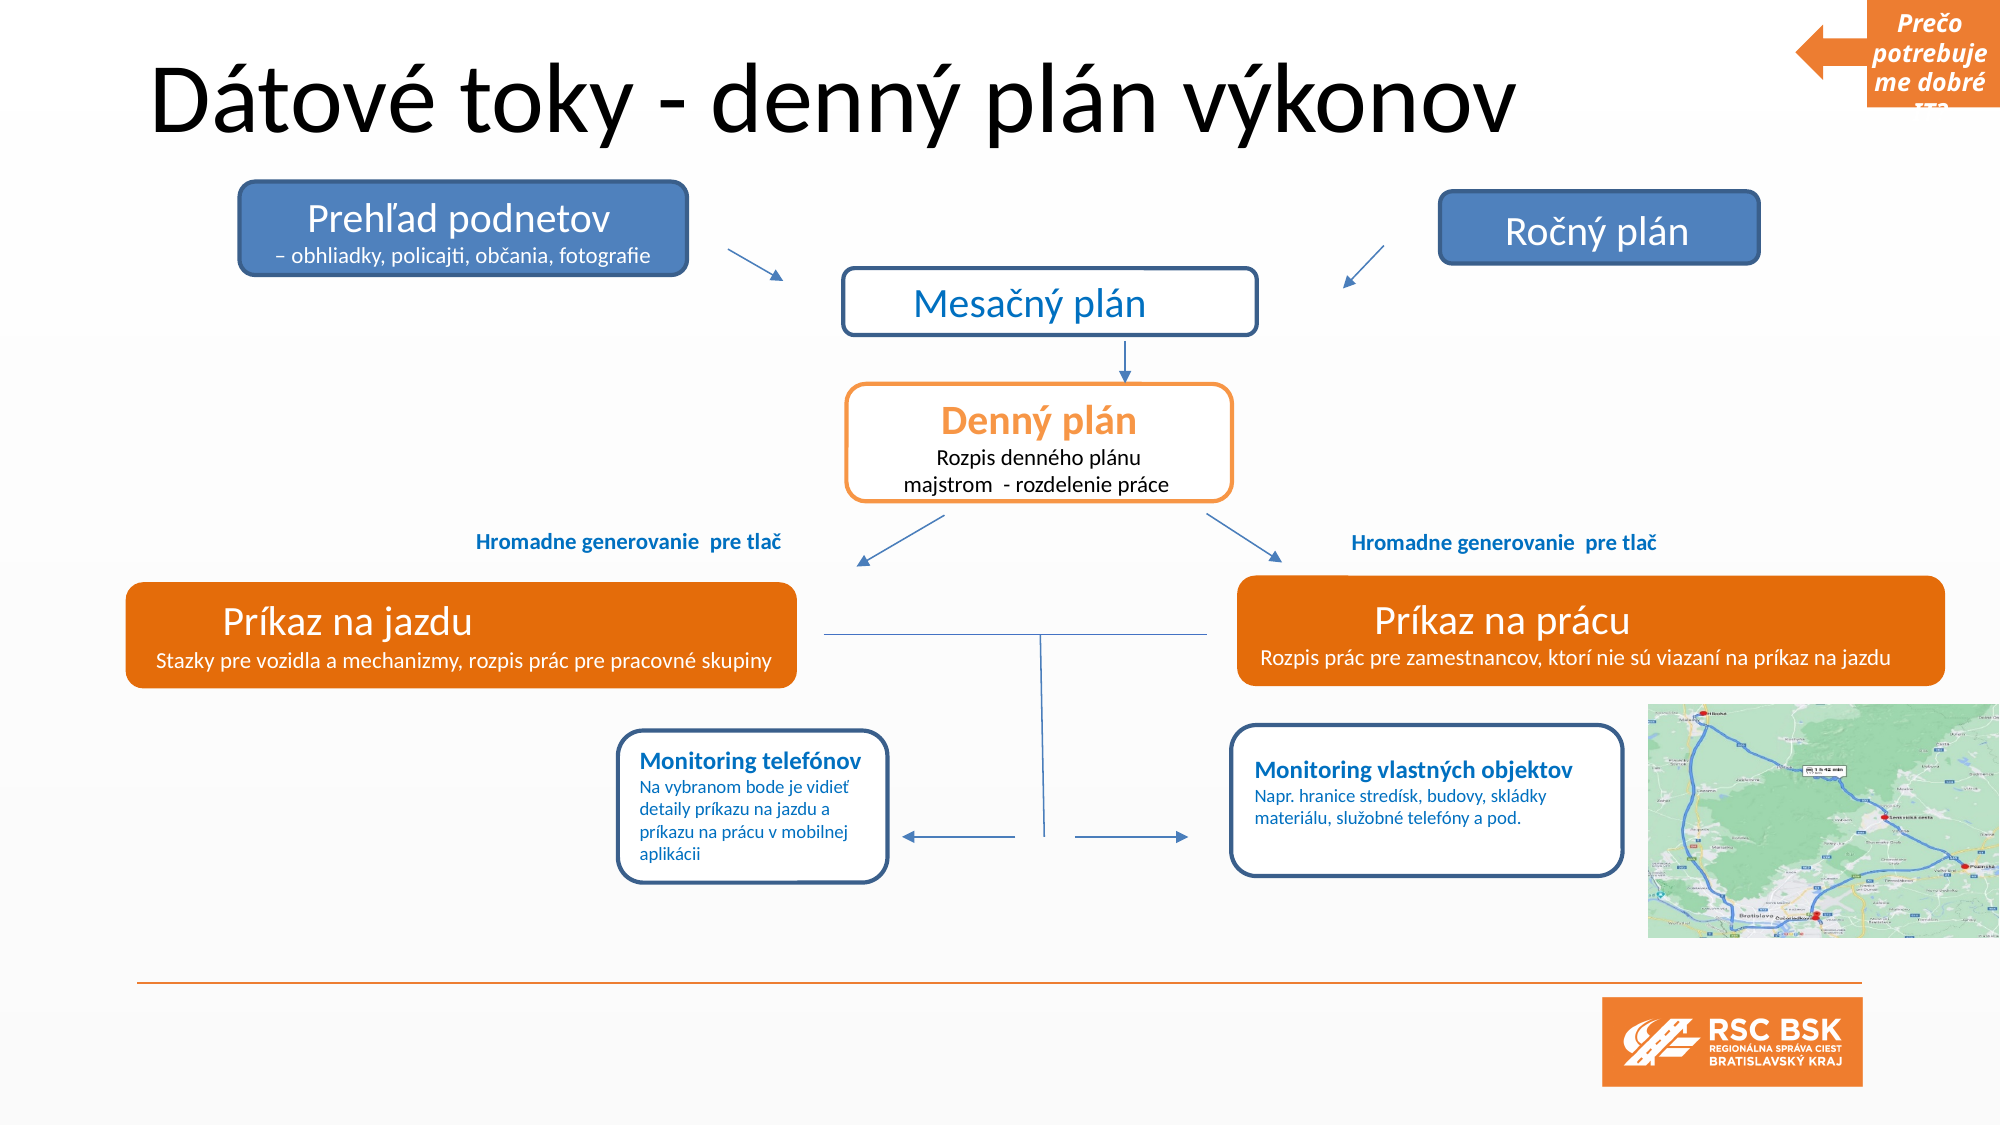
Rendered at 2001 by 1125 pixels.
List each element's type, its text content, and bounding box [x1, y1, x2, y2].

title Dátové toky - denný plán výkonov [134, 0, 2000, 204]
text_box [1443, 191, 1756, 195]
text_box [1793, 22, 1849, 83]
text_box [125, 582, 794, 689]
text_box Hromadne generovanie pre tlač [1336, 520, 1683, 563]
text_box Hromadne generovanie pre tlač [461, 518, 807, 561]
text_box Denný plán Rozpis denného plánu majstrom - rozdelenie práce [888, 385, 1190, 505]
picture [1648, 704, 1999, 938]
text_box [846, 383, 1233, 502]
text_box Príkaz na jazdu Stazky pre vozidla a mechanizmy, rozpis prác pre pracovné skupiny [141, 586, 797, 681]
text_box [1342, 245, 1384, 289]
text_box [1865, 97, 2000, 109]
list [1602, 997, 1863, 1087]
text_box [1231, 725, 1623, 877]
text_box Príkaz na prácu Rozpis prác pre zamestnancov, ktorí nie sú viazaní na príkaz na jazdu [1245, 585, 1939, 678]
text_box Prehľad podnetov – obhliadky, policajti, občania, fotografie [254, 183, 668, 276]
text_box Mesačný plán [831, 268, 1246, 333]
text_box [848, 268, 1257, 336]
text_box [1040, 635, 1045, 837]
text_box [1237, 575, 1946, 687]
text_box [1206, 513, 1283, 563]
text_box Prečo potrebujeme dobré IT? [1849, 0, 2000, 97]
text_box [239, 181, 688, 276]
text_box Monitoring telefónov Na vybranom bode je vidieť detaily príkazu na jazdu a príkazu na prácu v mobilnej aplikácii [624, 737, 885, 872]
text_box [856, 515, 945, 567]
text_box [727, 249, 784, 281]
text_box Ročný plán [1404, 195, 1819, 261]
text_box [626, 730, 879, 737]
text_box Monitoring vlastných objektov Napr. hranice stredísk, budovy, skládky materiálu, služobné telefóny a pod. [1239, 745, 1633, 836]
text_box [617, 739, 883, 883]
